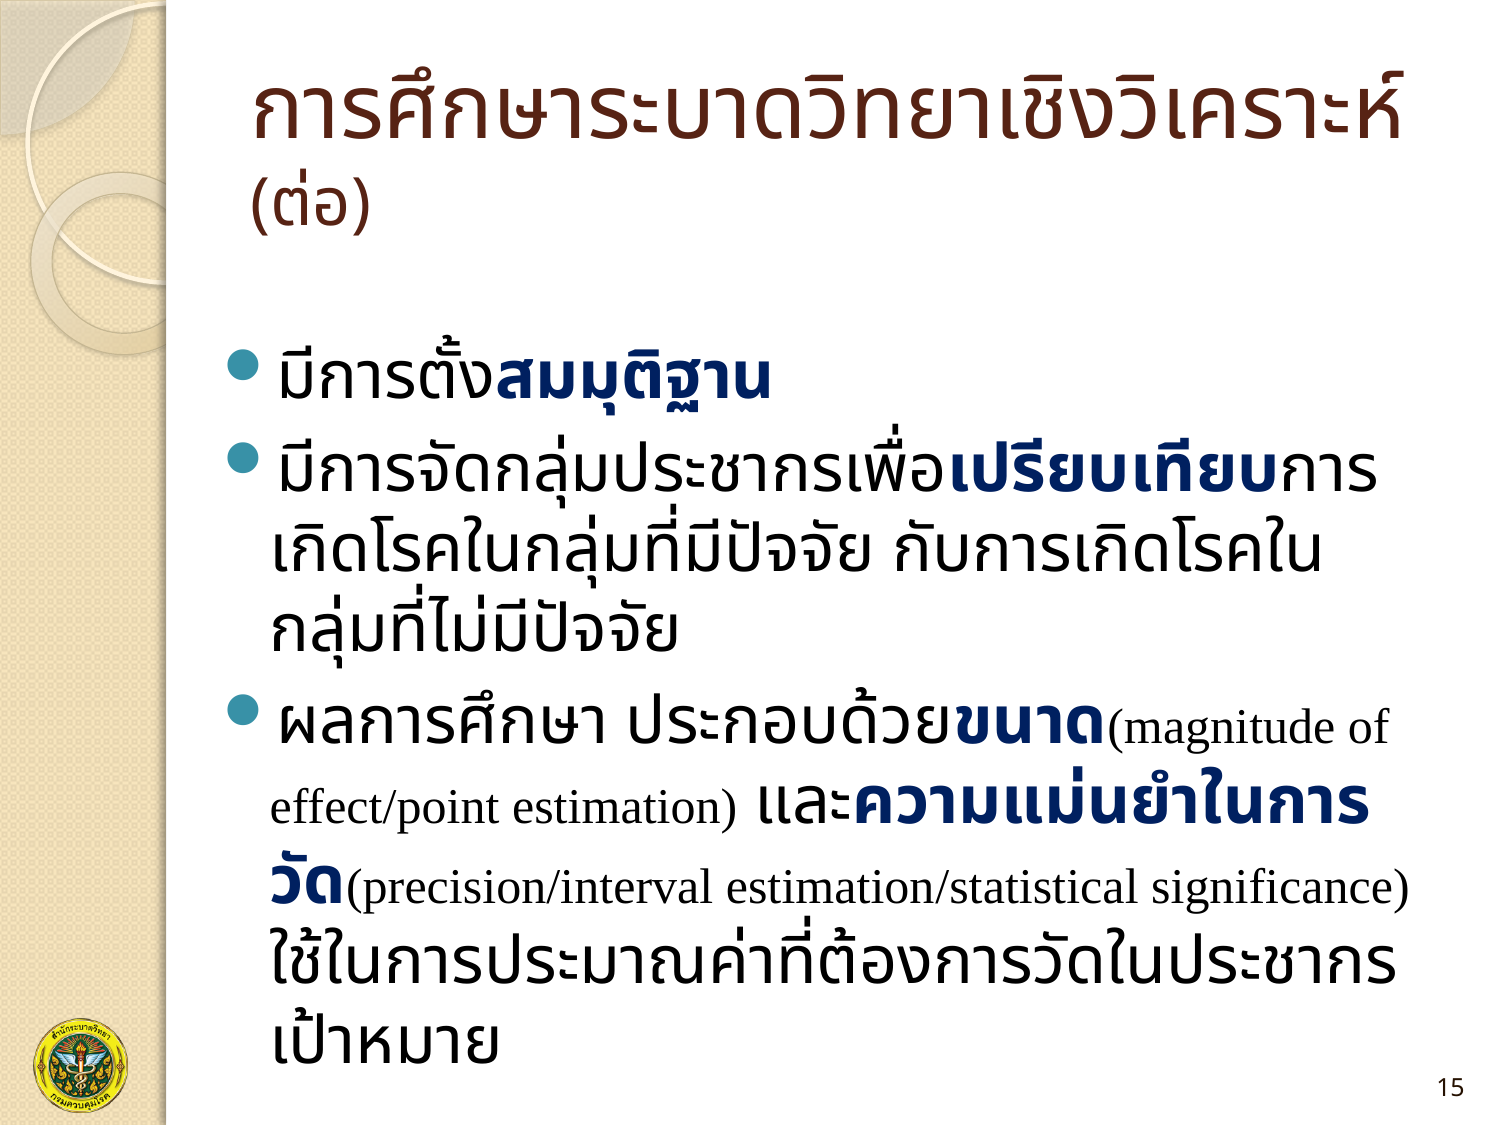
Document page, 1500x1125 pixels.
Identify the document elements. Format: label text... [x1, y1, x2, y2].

title การศึกษาระบาดวิทยาเชิงวิเคราะห์ (ต่อ) [235, 45, 1466, 233]
slide_number 15 [1413, 1034, 1488, 1113]
list มีการตั้งสมมุติฐาน มีการจัดกลุ่มประชากรเพื่อเปรียบเทียบการเกิดโรคในกลุ่มที่มีปัจจัย กับการเกิดโรคในกลุ่มที่ไม่มีปัจจัย ผลการศึกษา ประกอบด้วยขนาด(magnitude of effect/point estimation) และความแม่นยำในการวัด(precision/interval estimation/statistical significance) ใช้ในการประมาณค่าที่ต้องการวัดในประชากรเป้าหมาย [194, 324, 1450, 1050]
picture [33, 1018, 128, 1113]
